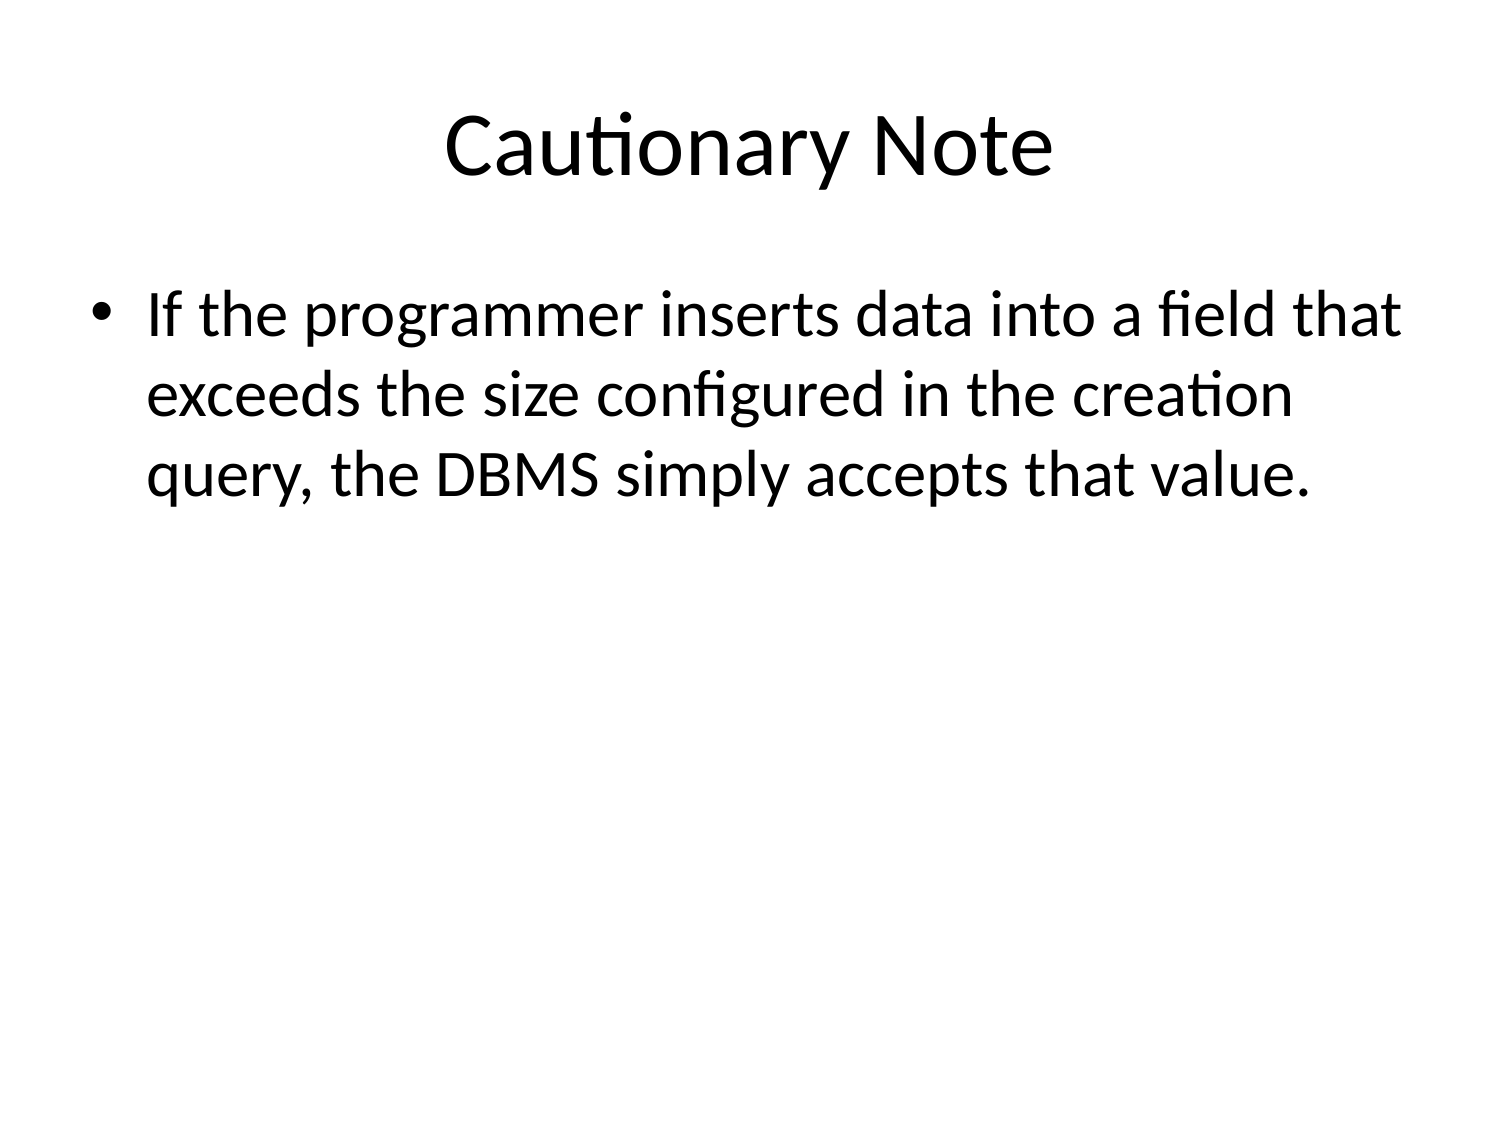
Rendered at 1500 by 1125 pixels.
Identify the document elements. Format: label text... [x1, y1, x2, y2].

title Cautionary Note [75, 45, 1425, 233]
list If the programmer inserts data into a field that exceeds the size configured in the creation query, the DBMS simply accepts that value. [75, 262, 1425, 1005]
